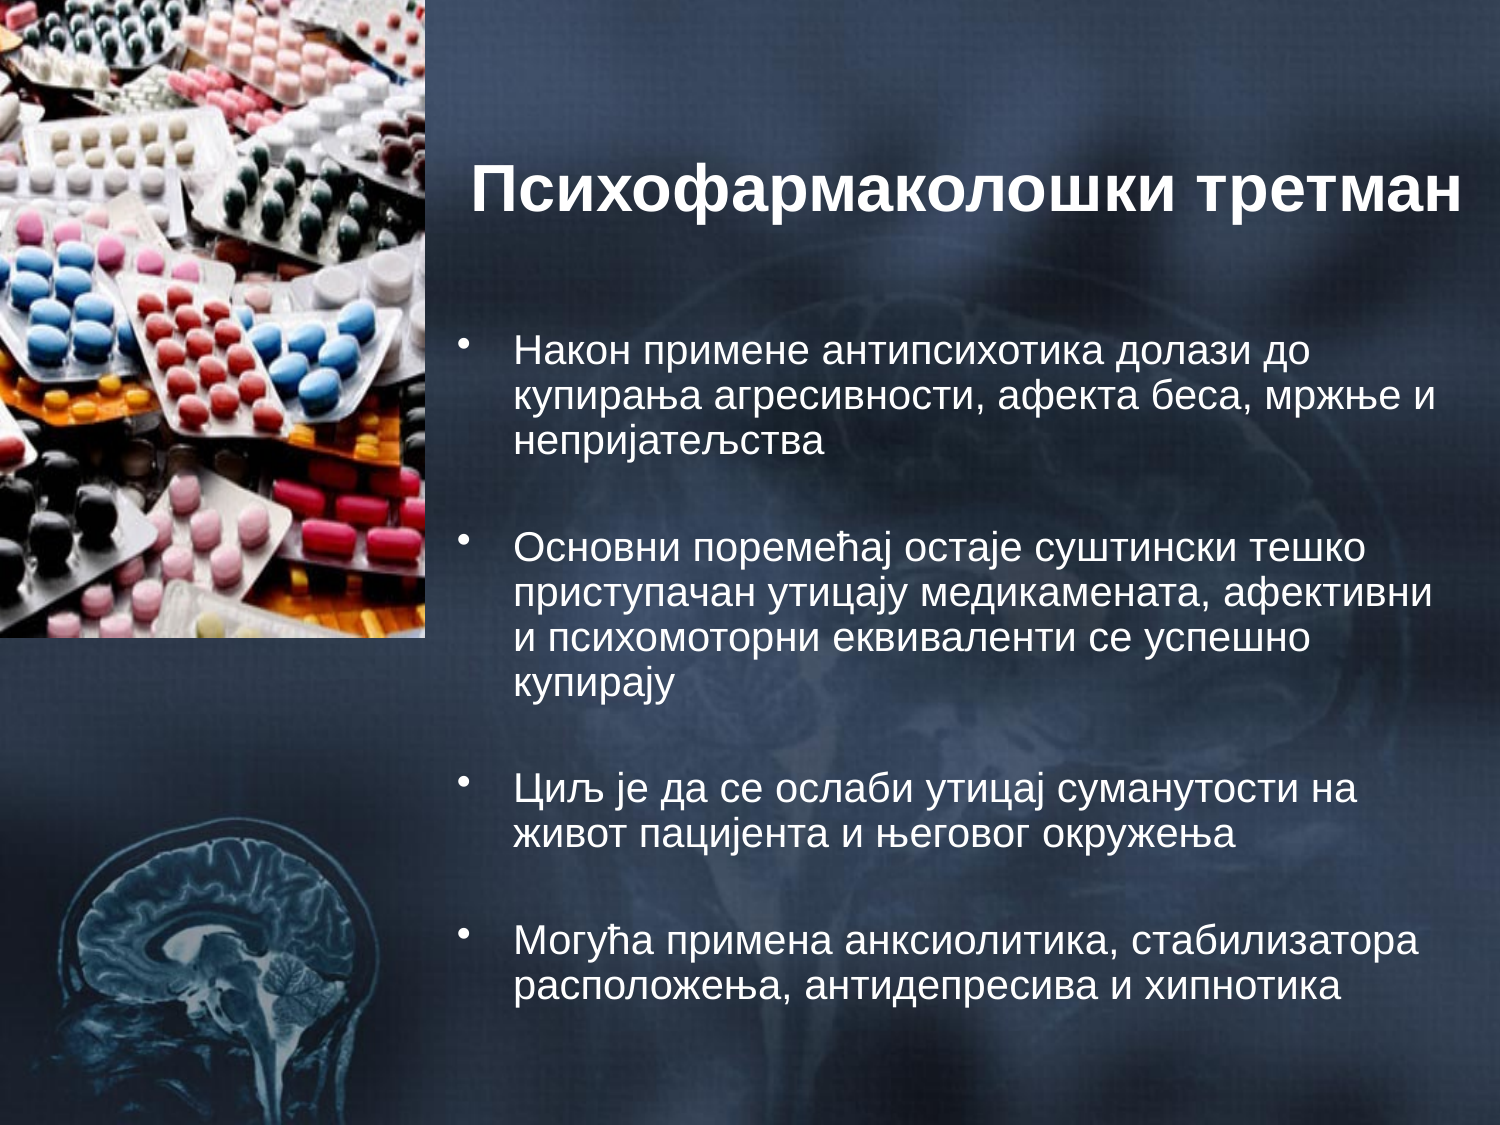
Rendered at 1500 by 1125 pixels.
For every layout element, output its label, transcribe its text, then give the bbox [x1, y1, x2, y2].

title Психофармаколошки третман [443, 44, 1480, 233]
picture [0, 0, 1500, 1125]
list Након примене антипсихотика долази до купирања агресивности, афекта беса, мржње и непријатељства Основни поремећај остаје суштински тешко приступачан утицају медикамената, афективни и психомоторни еквиваленти се успешно купирају Циљ је да се ослаби утицај суманутости на живот пацијента и његовог окружења Могућа примена анксиолитика, стабилизатора расположења, антидепресива и хипнотика [441, 262, 1480, 1006]
